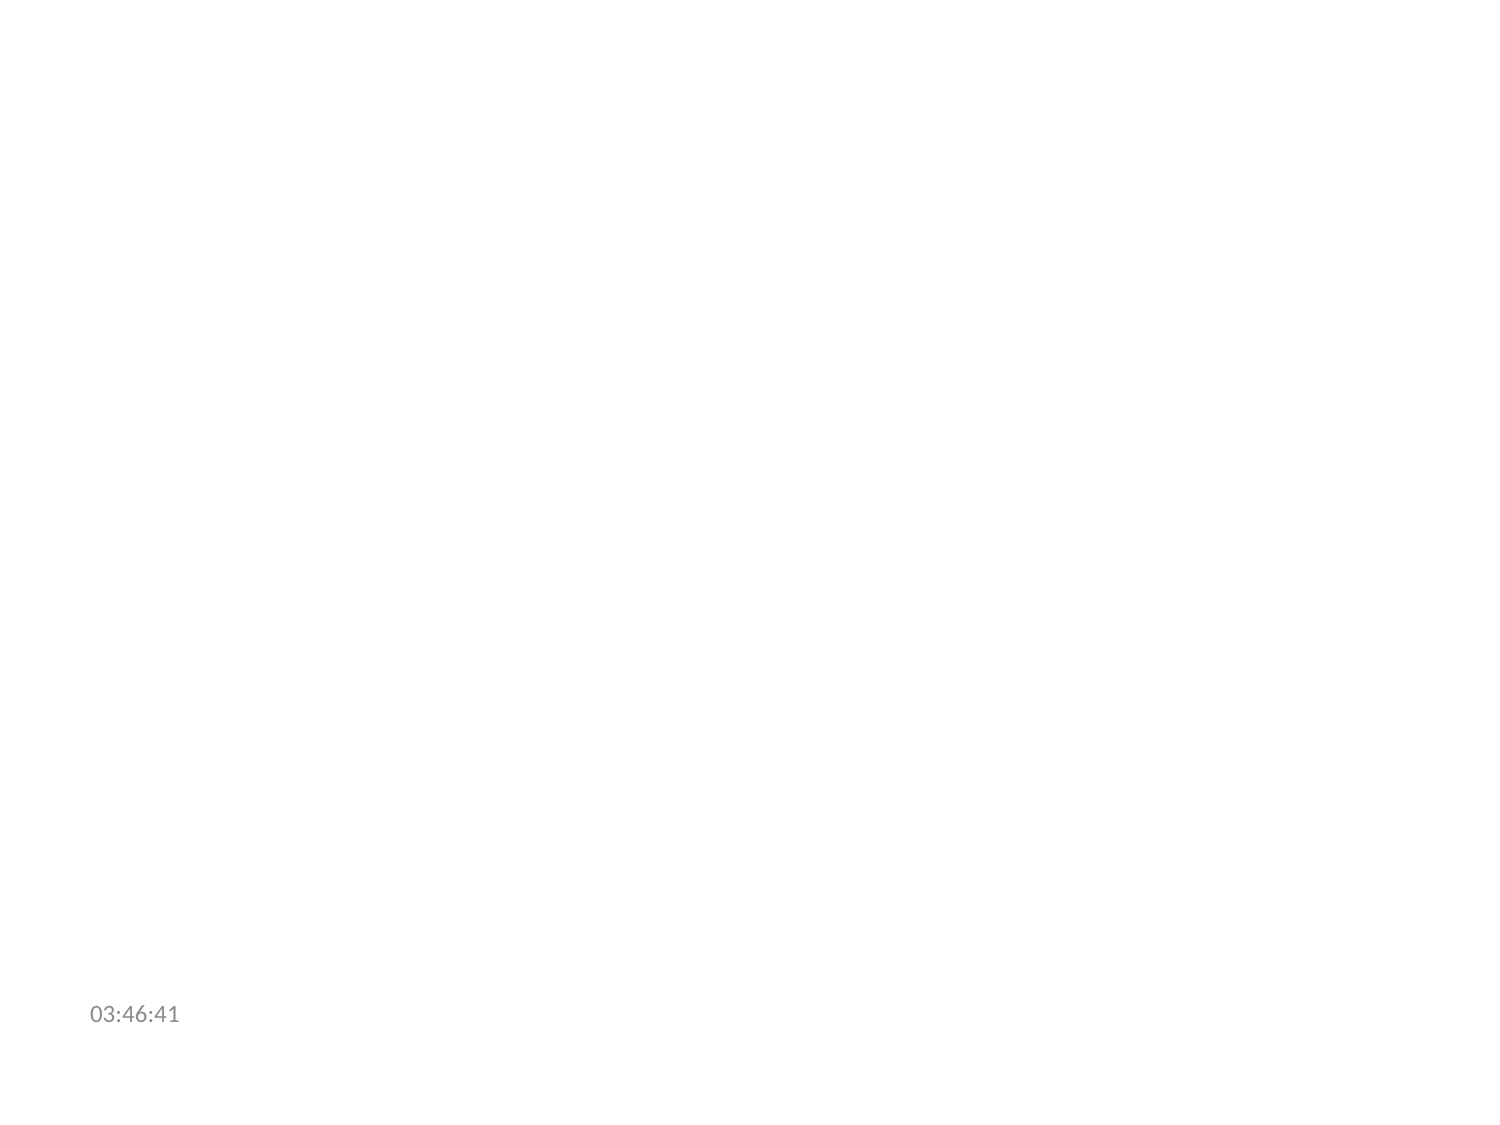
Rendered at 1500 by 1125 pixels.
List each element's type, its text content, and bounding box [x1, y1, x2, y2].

text_box 15:35:09 [75, 982, 425, 1043]
